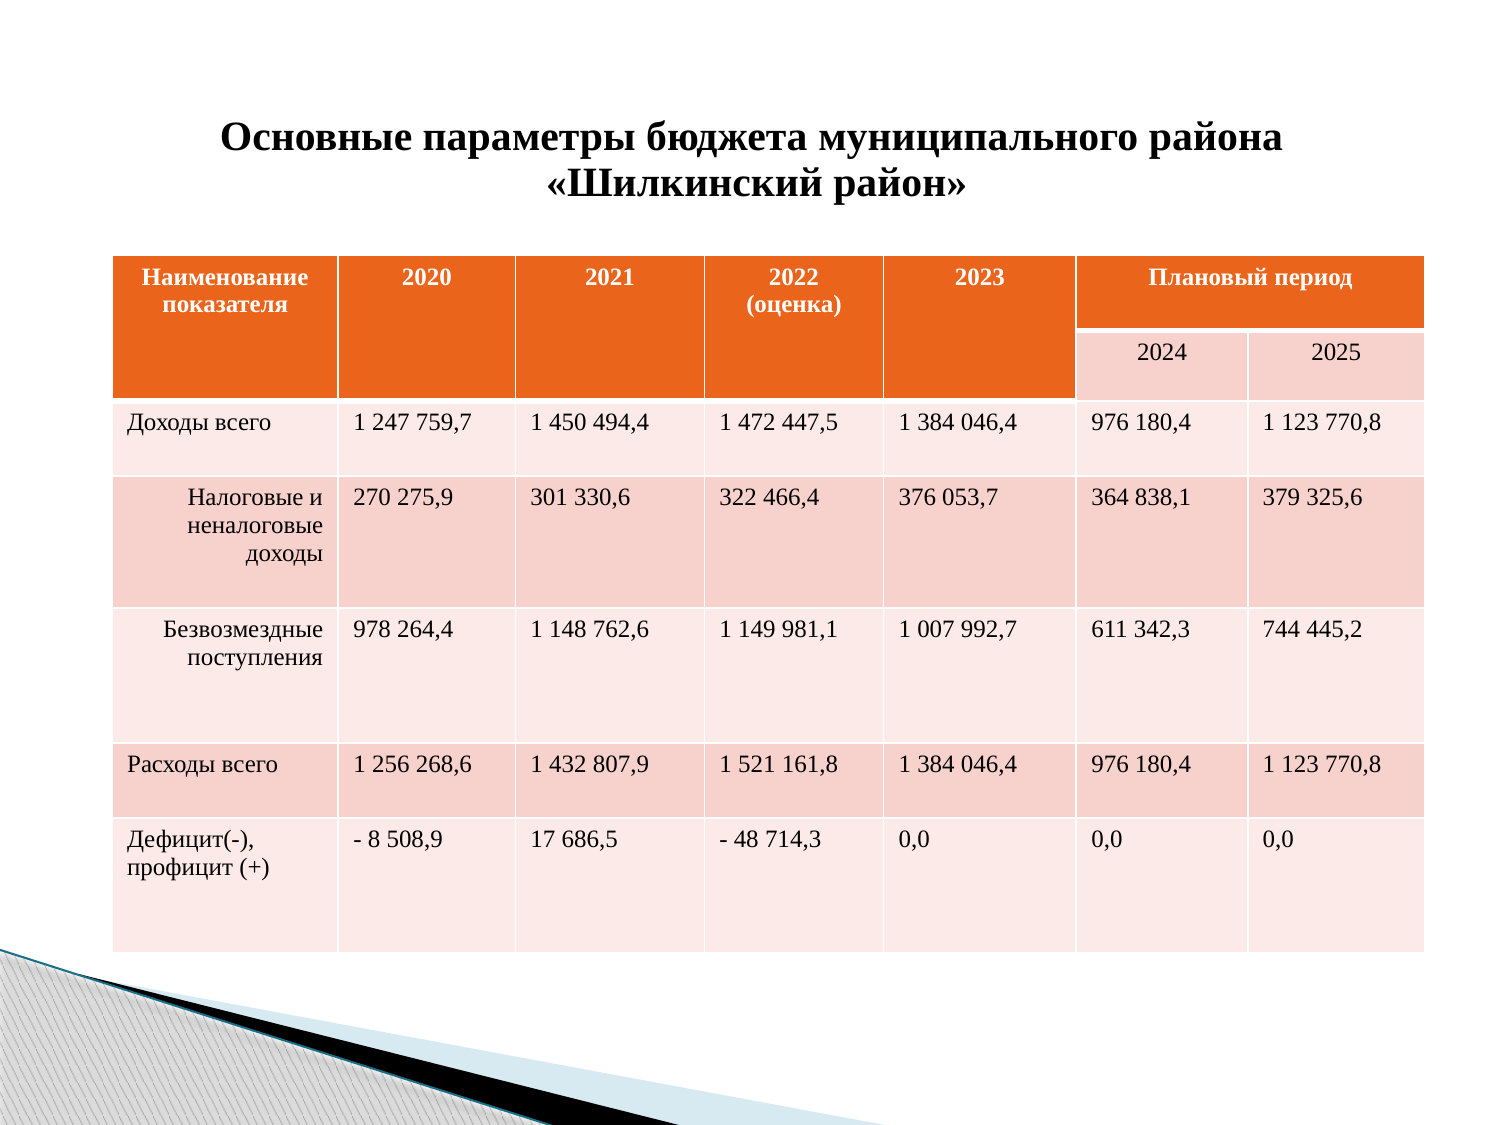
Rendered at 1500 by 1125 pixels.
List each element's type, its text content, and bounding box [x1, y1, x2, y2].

table_cell 2025 [1249, 333, 1424, 400]
table_cell 270 275,9 [339, 477, 515, 607]
table_cell - 48 714,3 [705, 819, 883, 952]
table_cell Дефицит(-), профицит (+) [113, 819, 337, 952]
table_cell Налоговые и неналоговые доходы [113, 477, 337, 607]
table_cell - 8 508,9 [339, 819, 515, 952]
table_cell 1 384 046,4 [884, 404, 1075, 475]
table_cell 1 472 447,5 [705, 404, 883, 475]
table_cell 1 256 268,6 [339, 744, 515, 817]
table_cell 0,0 [1249, 819, 1424, 952]
table_cell 976 180,4 [1077, 402, 1247, 475]
table_cell 1 148 762,6 [516, 609, 704, 742]
table_cell 1 123 770,8 [1249, 744, 1424, 817]
table_cell 1 521 161,8 [705, 744, 883, 817]
table_cell 322 466,4 [705, 477, 883, 607]
table_cell 1 007 992,7 [884, 609, 1075, 742]
table_cell 0,0 [884, 819, 1075, 952]
table_header 2023 [884, 256, 1075, 398]
table_cell 1 432 807,9 [516, 744, 704, 817]
table_header Плановый период [1077, 256, 1424, 328]
table_cell 1 384 046,4 [884, 744, 1075, 817]
table_cell 744 445,2 [1249, 609, 1424, 742]
table_header Наименование показателя [113, 256, 337, 398]
table_cell Безвозмездные поступления [113, 609, 337, 742]
table_cell 17 686,5 [516, 819, 704, 952]
table_cell 1 123 770,8 [1249, 402, 1424, 475]
table_cell 978 264,4 [339, 609, 515, 742]
table_cell 976 180,4 [1077, 744, 1247, 817]
table_cell 1 149 981,1 [705, 609, 883, 742]
table_cell 376 053,7 [884, 477, 1075, 607]
table_cell Расходы всего [113, 744, 337, 817]
table_cell 379 325,6 [1249, 477, 1424, 607]
table_cell 301 330,6 [516, 477, 704, 607]
table_cell 1 247 759,7 [339, 404, 515, 475]
table_cell 2024 [1077, 333, 1247, 400]
table_cell 364 838,1 [1077, 477, 1247, 607]
table_cell 1 450 494,4 [516, 404, 704, 475]
table_cell 611 342,3 [1077, 609, 1247, 742]
table_cell Доходы всего [113, 404, 337, 475]
table_header 2022 (оценка) [705, 256, 883, 398]
table_cell 0,0 [1077, 819, 1247, 952]
table_header 2021 [516, 256, 704, 398]
table_header 2020 [339, 256, 515, 398]
title Основные параметры бюджета муниципального района «Шилкинский район» [76, 90, 1427, 230]
